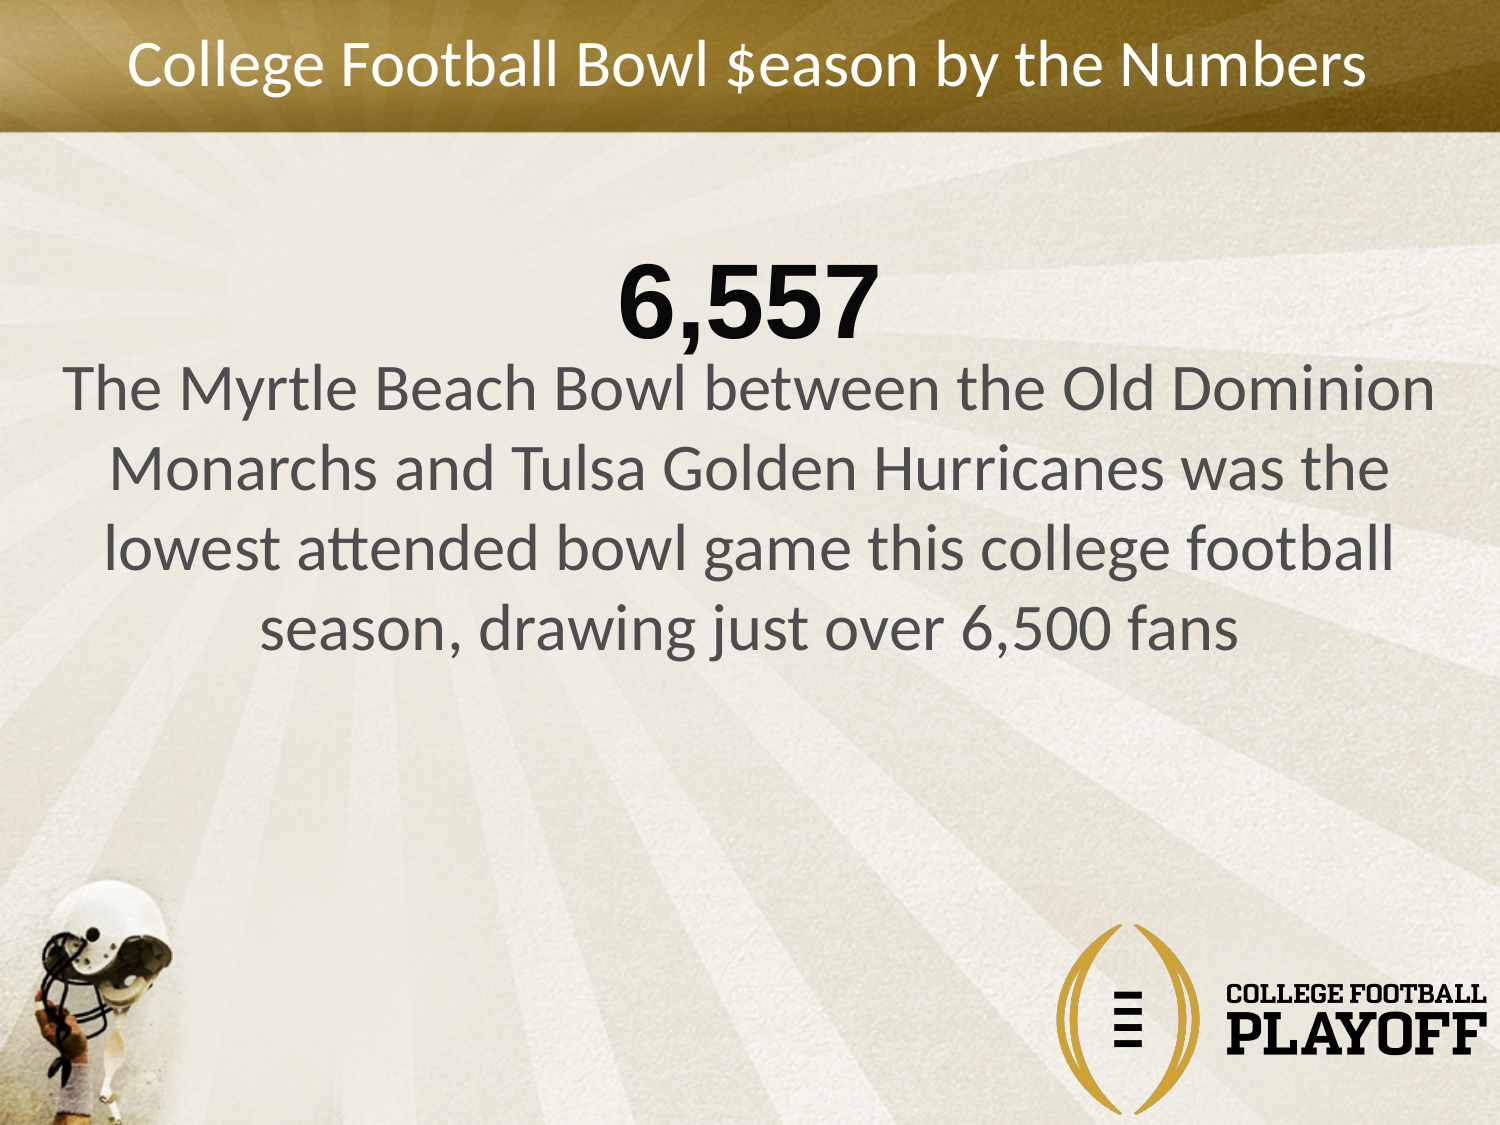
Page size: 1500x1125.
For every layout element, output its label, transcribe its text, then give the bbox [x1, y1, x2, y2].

text_box 6,557 [230, 108, 1270, 367]
picture [0, 0, 1500, 1125]
text_box College Football Bowl $eason by the Numbers [112, 12, 1400, 108]
text_box The Myrtle Beach Bowl between the Old Dominion Monarchs and Tulsa Golden Hurricanes was the lowest attended bowl game this college football season, drawing just over 6,500 fans [41, 336, 1459, 672]
